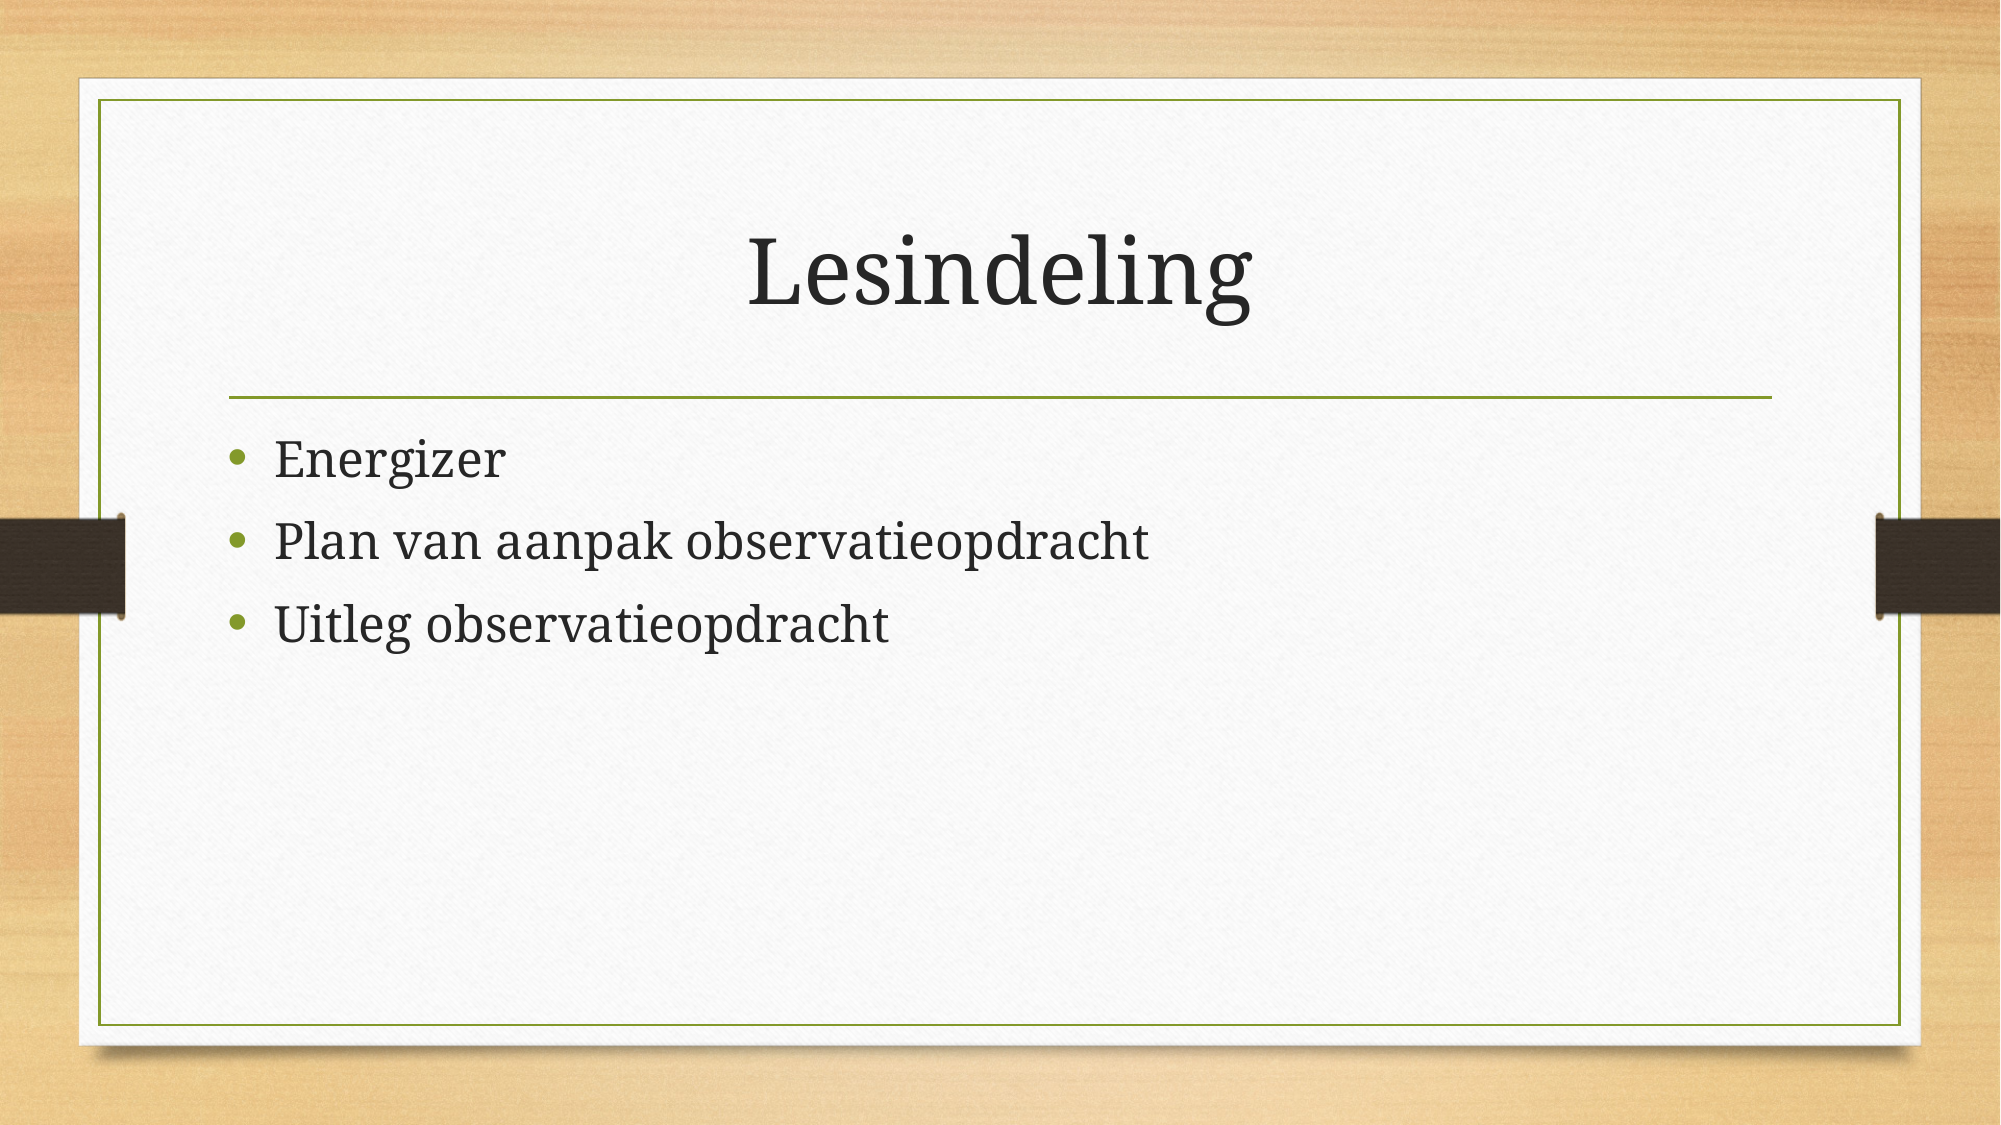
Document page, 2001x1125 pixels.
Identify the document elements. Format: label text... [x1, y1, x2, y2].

list Energizer Plan van aanpak observatieopdracht Uitleg observatieopdracht [212, 419, 1788, 964]
title Lesindeling [212, 161, 1788, 375]
picture [0, 0, 2001, 1125]
